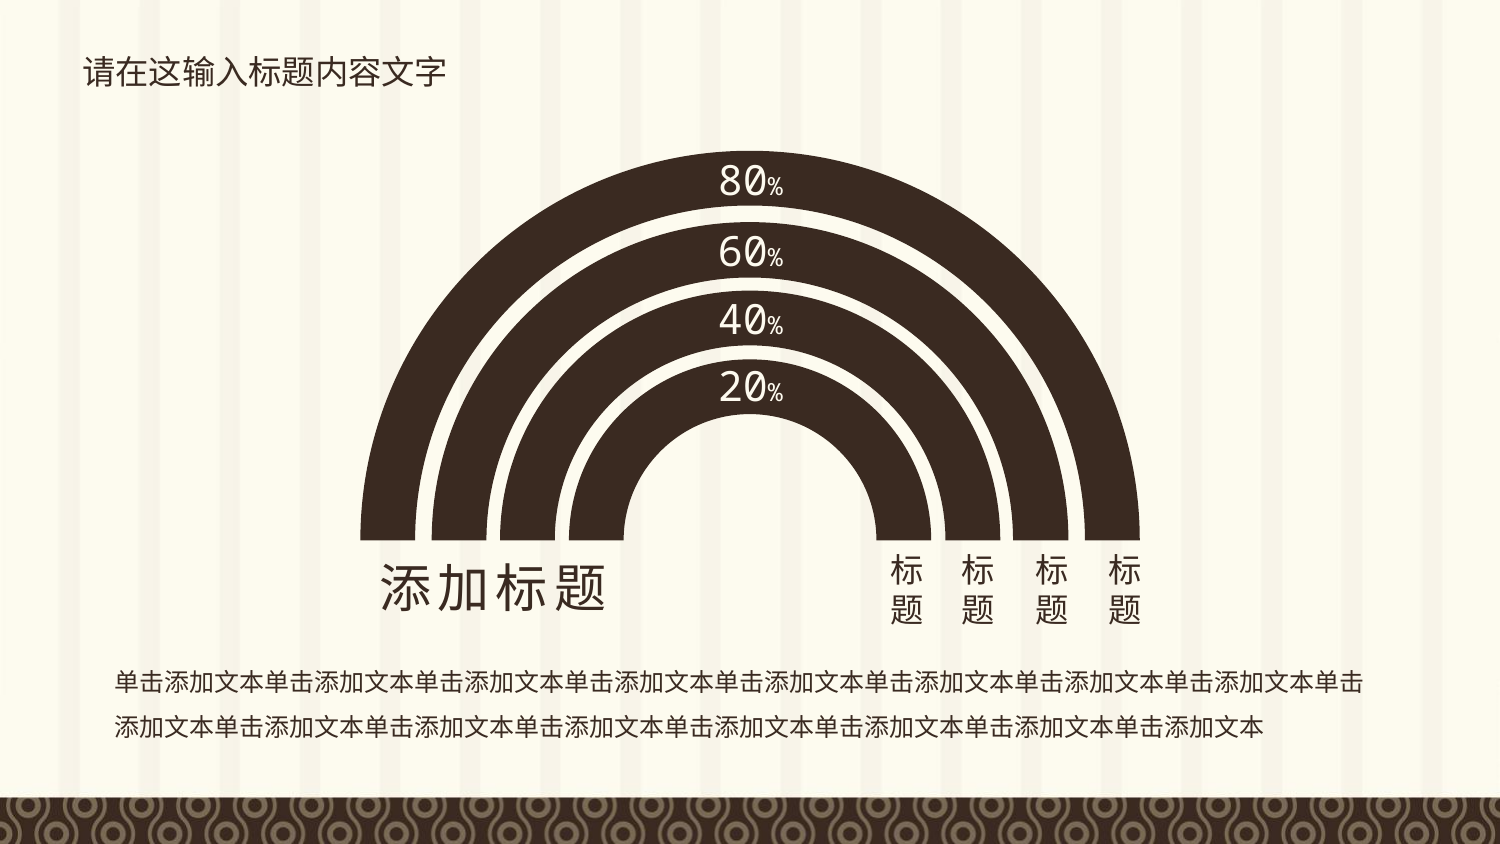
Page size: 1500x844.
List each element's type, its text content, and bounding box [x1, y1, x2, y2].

text_box 单击添加文本单击添加文本单击添加文本单击添加文本单击添加文本单击添加文本单击添加文本单击添加文本单击添加文本单击添加文本单击添加文本单击添加文本单击添加文本单击添加文本单击添加文本单击添加文本 [100, 644, 1400, 794]
picture [0, 0, 1500, 844]
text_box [359, 146, 1140, 694]
text_box 请在这输入标题内容文字 [67, 43, 703, 99]
